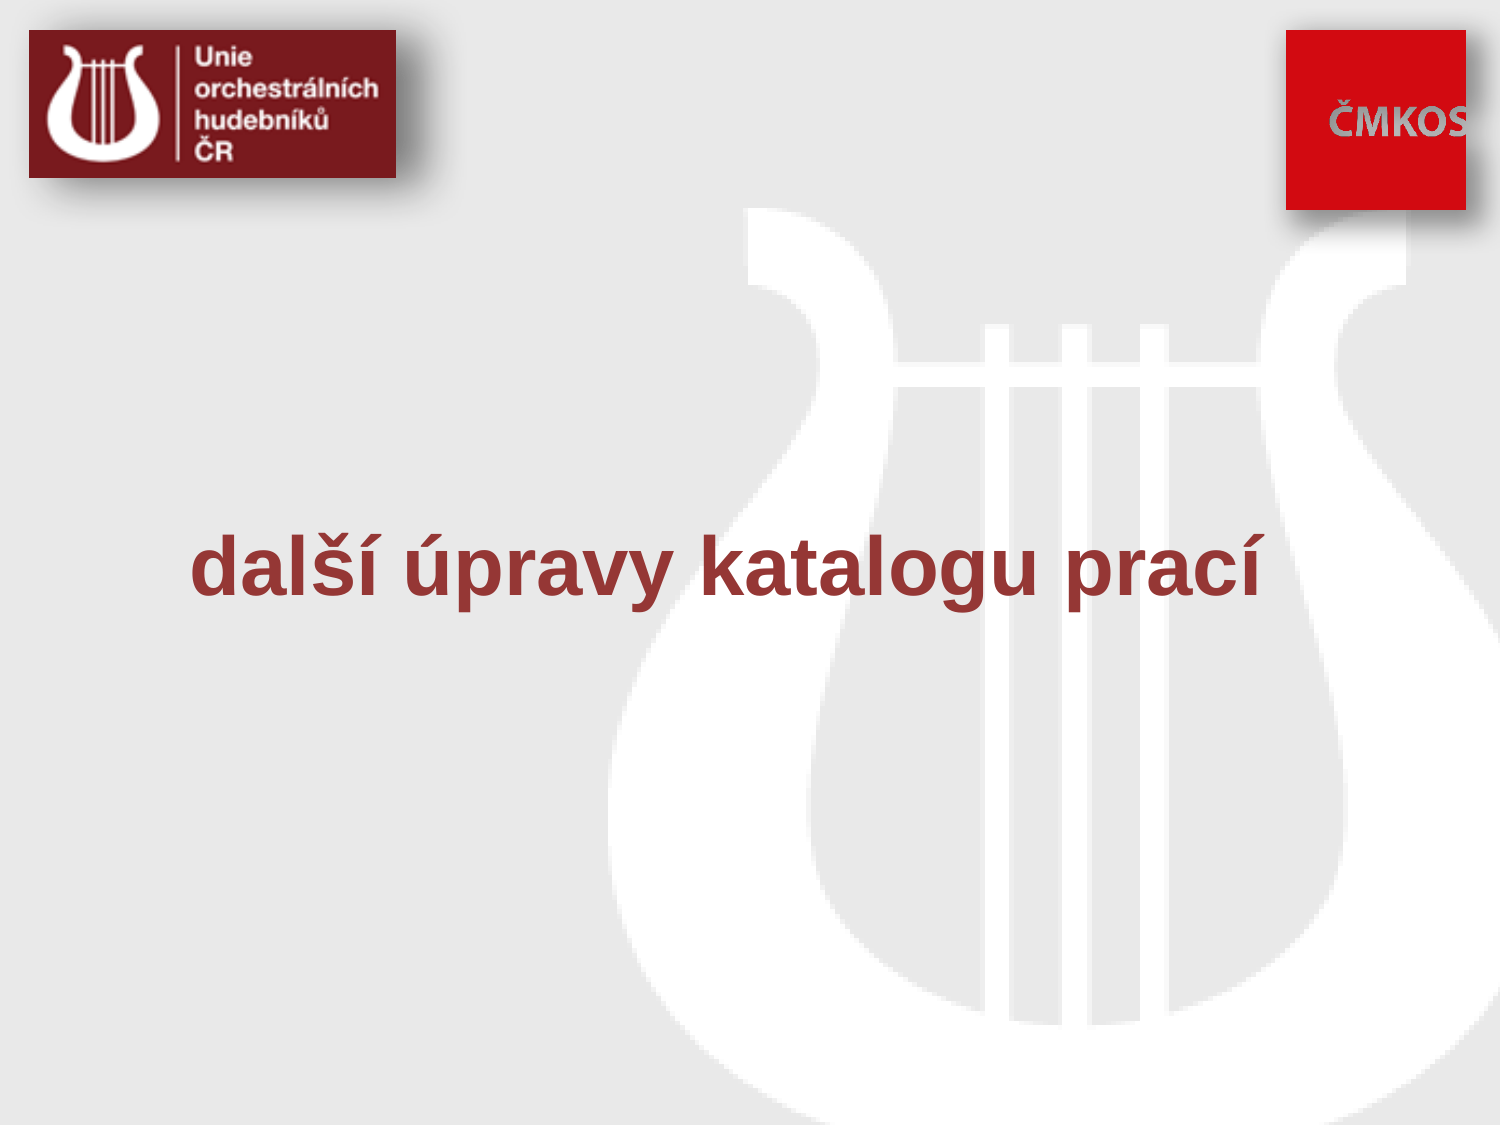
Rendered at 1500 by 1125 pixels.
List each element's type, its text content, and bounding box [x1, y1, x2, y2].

title další úpravy katalogu prací [112, 441, 602, 683]
picture [29, 30, 396, 178]
picture [607, 30, 1500, 1125]
